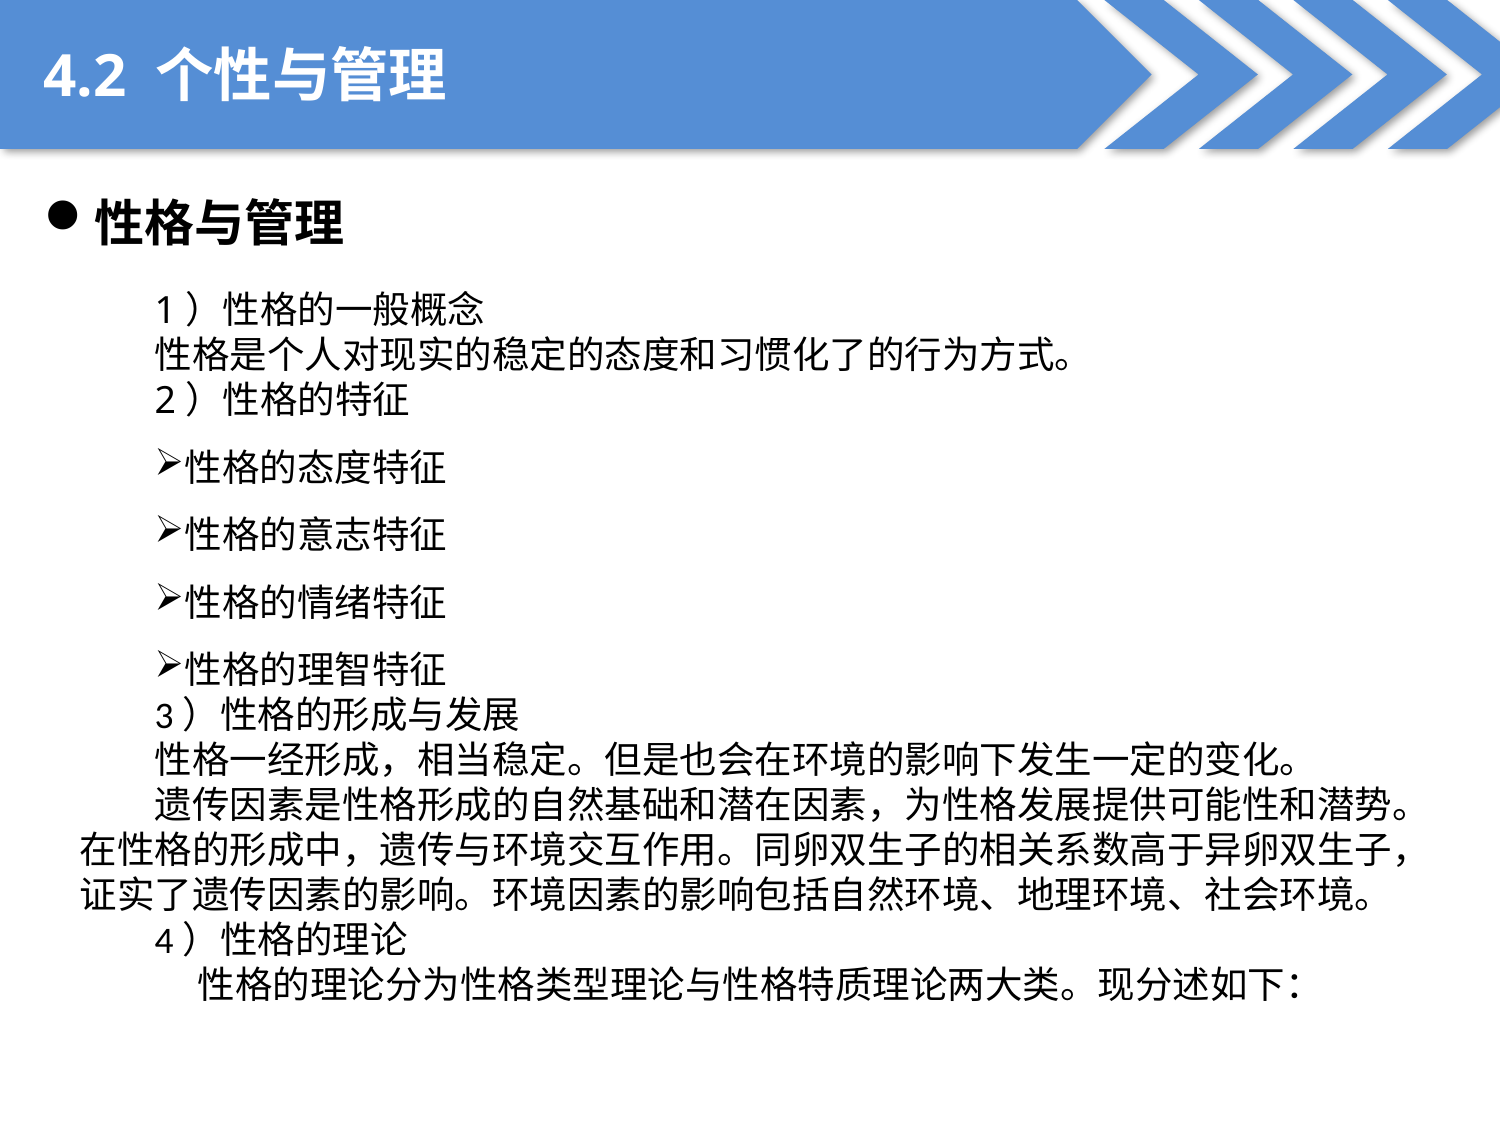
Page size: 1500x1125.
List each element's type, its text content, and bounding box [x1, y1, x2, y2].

text_box 性格与管理 [29, 184, 455, 260]
text_box 4.2 个性与管理 [28, 30, 462, 116]
text_box 1）性格的一般概念 性格是个人对现实的稳定的态度和习惯化了的行为方式。 2）性格的特征 性格的态度特征 性格的意志特征 性格的情绪特征 性格的理智特征 3）性格的形成与发展 性格一经形成，相当稳定。但是也会在环境的影响下发生一定的变化。 遗传因素是性格形成的自然基础和潜在因素，为性格发展提供可能性和潜势。在性格的形成中，遗传与环境交互作用。同卵双生子的相关系数高于异卵双生子，证实了遗传因素的影响。环境因素的影响包括自然环境、地理环境、社会环境。 4）性格的理论 性格的理论分为性格类型理论与性格特质理论两大类。现分述如下： [64, 278, 1436, 1014]
